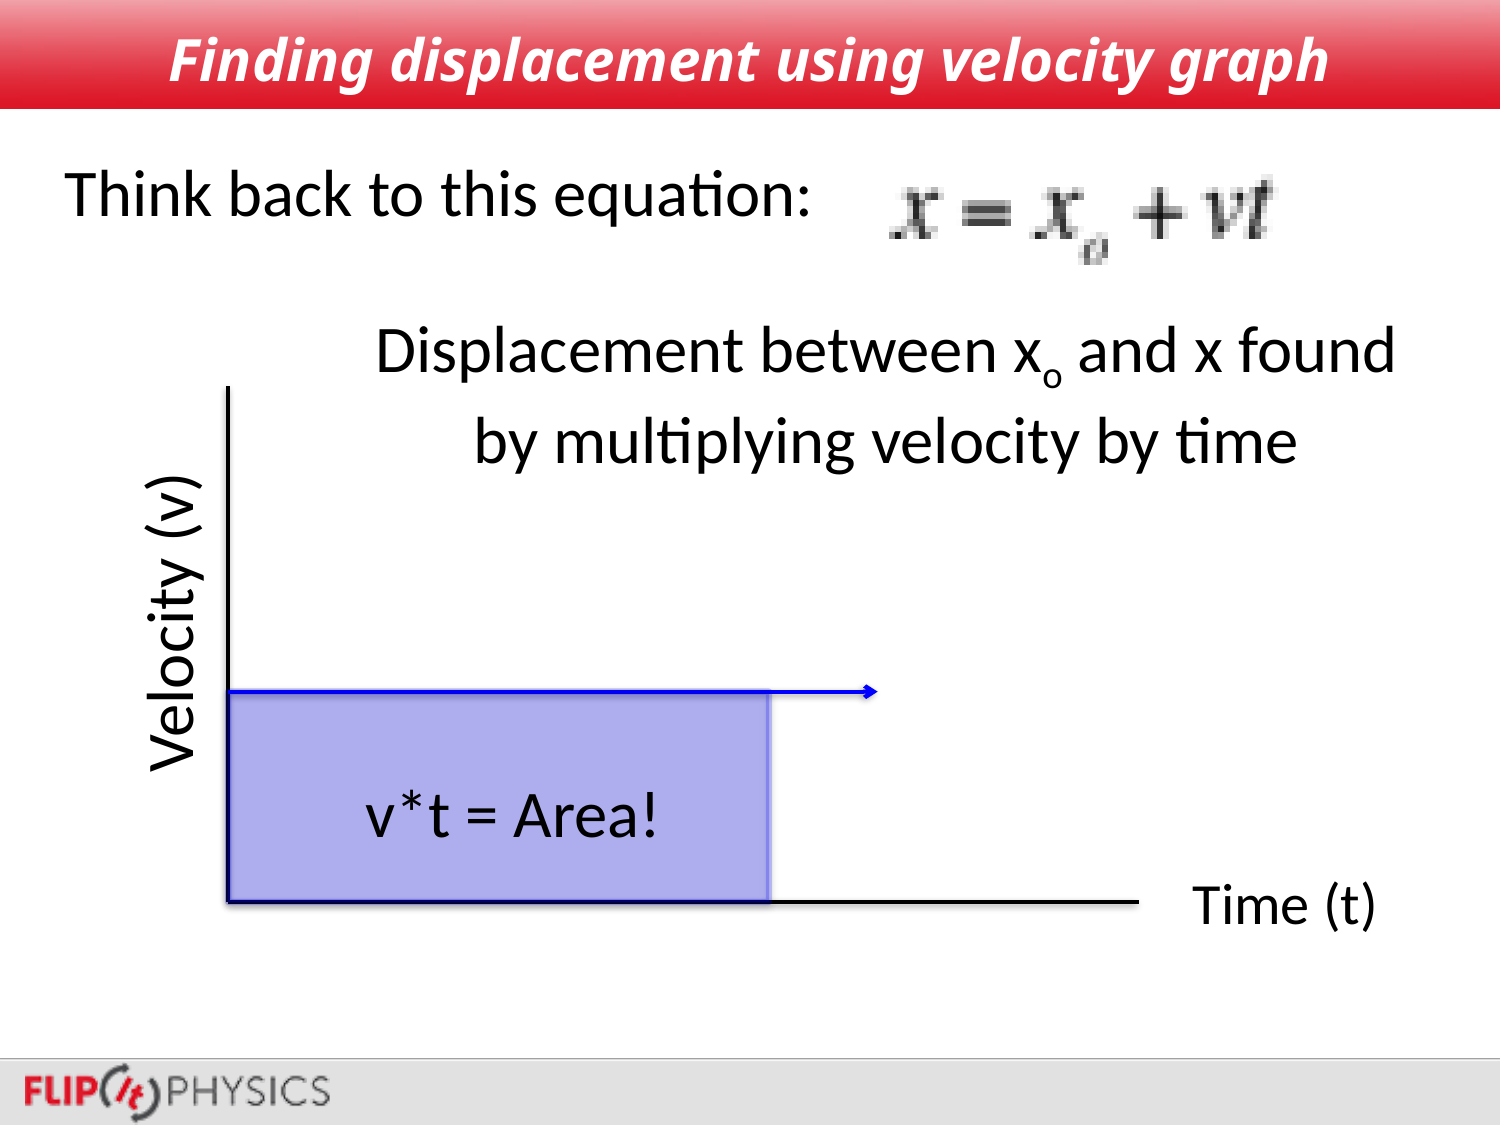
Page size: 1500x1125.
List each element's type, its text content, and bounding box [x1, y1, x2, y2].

text_box Time (t) [1177, 859, 1394, 944]
text_box Velocity (v) [118, 457, 214, 787]
text_box Displacement between xo and x found by multiplying velocity by time [348, 297, 1425, 484]
title Finding displacement using velocity graph [75, 15, 1425, 91]
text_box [877, 142, 1286, 279]
list Think back to this equation: [50, 142, 1445, 1020]
picture [0, 0, 1500, 109]
picture [0, 1058, 1500, 1125]
text_box [232, 699, 770, 901]
text_box v*t = Area! [350, 763, 677, 858]
